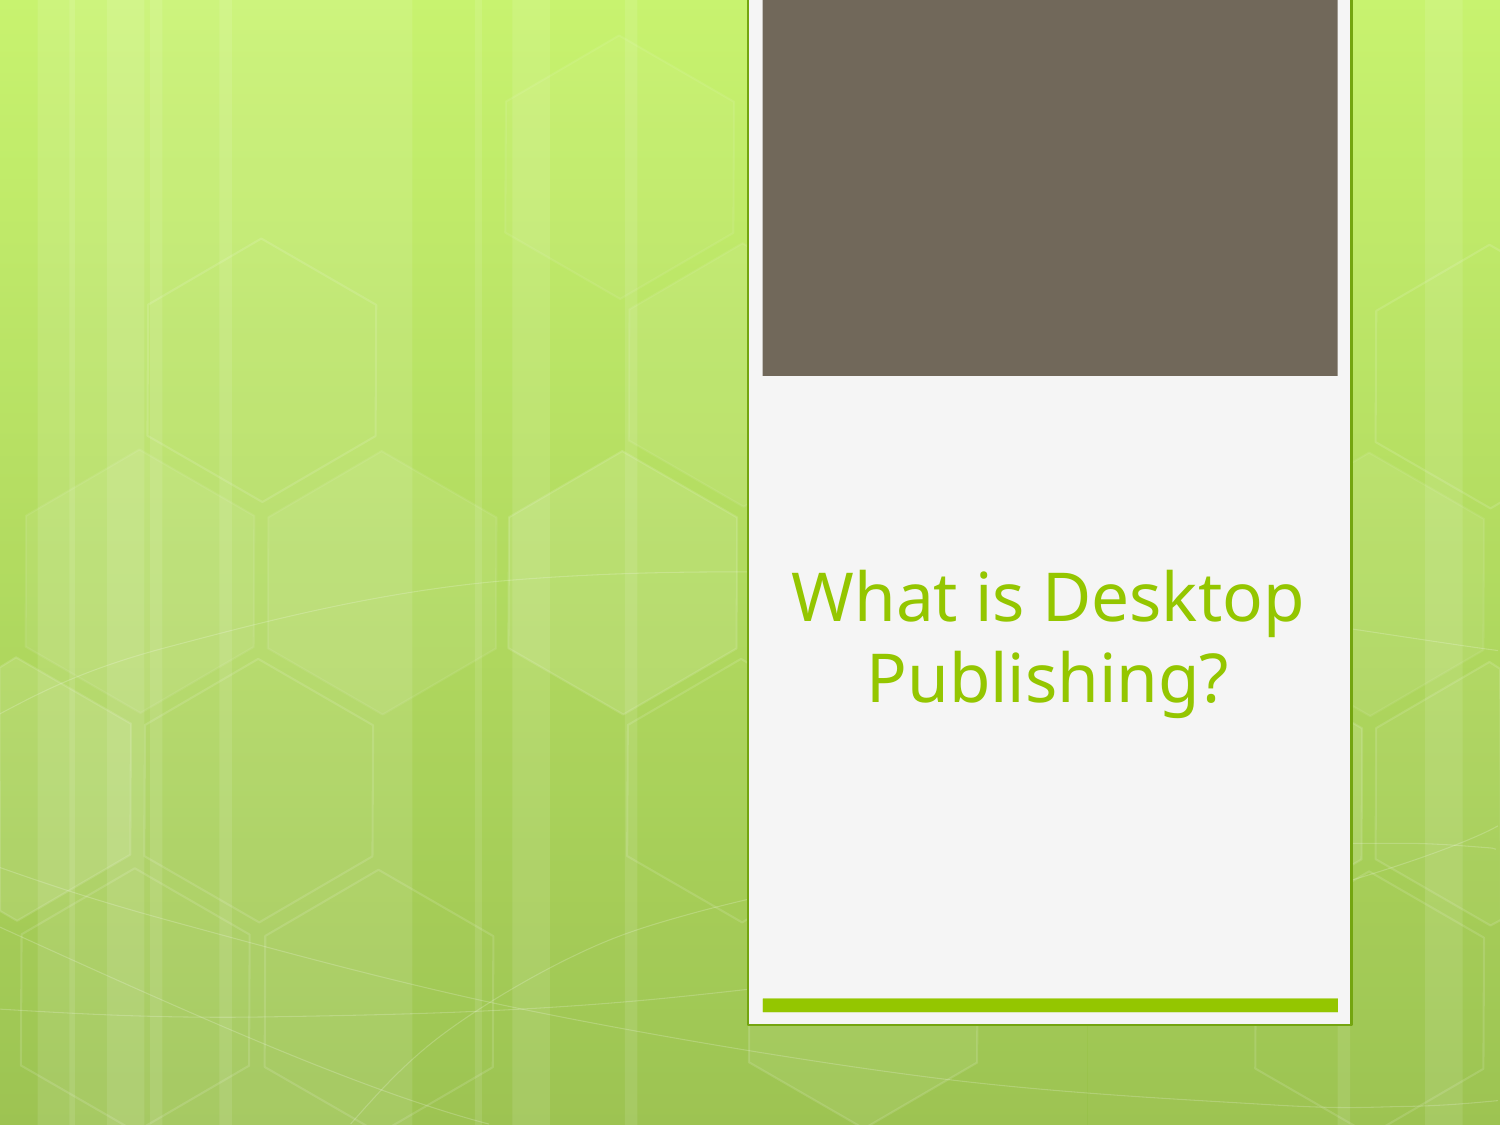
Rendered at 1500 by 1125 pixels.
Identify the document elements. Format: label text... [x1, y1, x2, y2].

title What is Desktop Publishing? [776, 537, 1320, 724]
